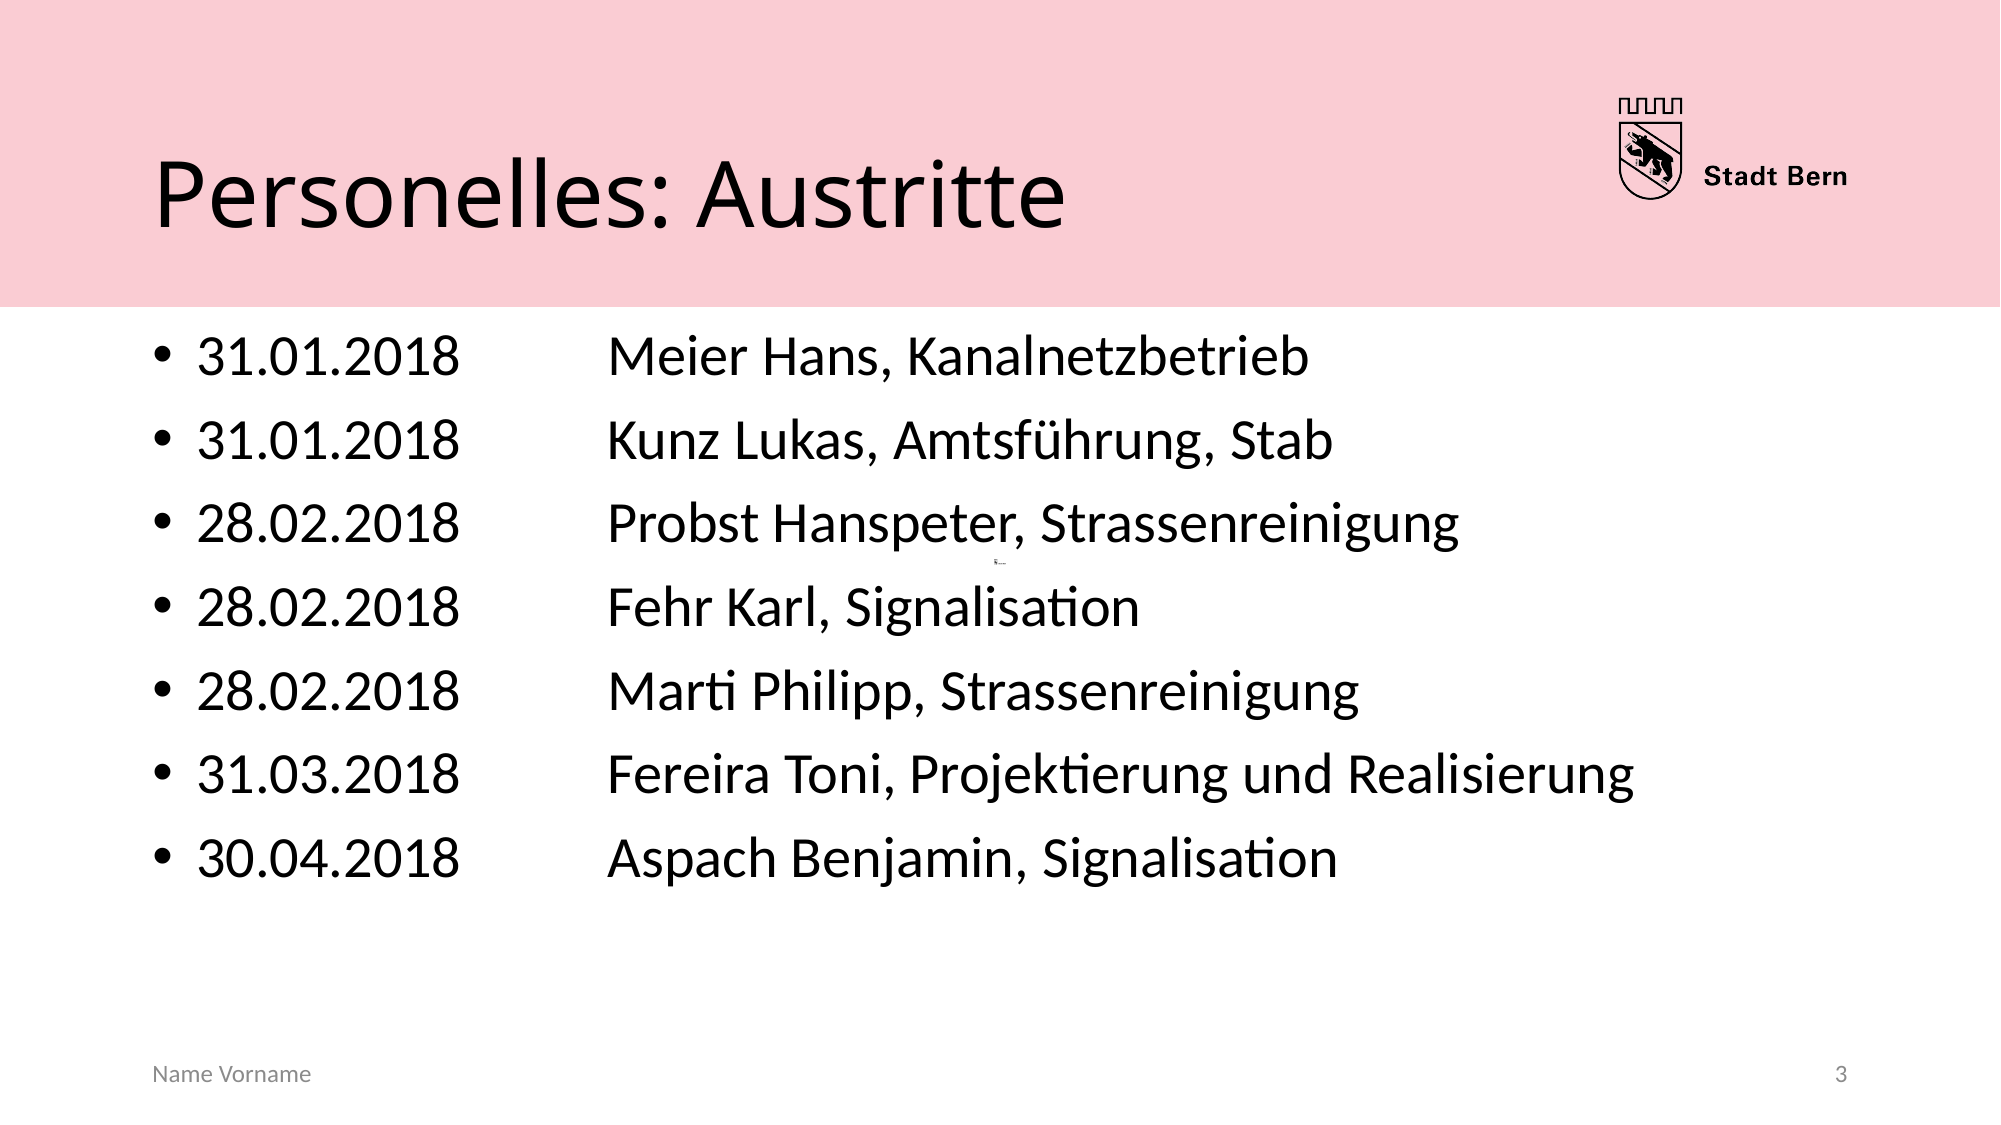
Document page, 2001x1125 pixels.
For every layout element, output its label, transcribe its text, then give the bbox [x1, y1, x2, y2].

slide_number 3 [1412, 1042, 1863, 1103]
list 31.01.2018 31.01.2018 28.02.2018 28.02.2018 28.02.2018 31.03.2018 30.04.2018 [137, 317, 551, 1032]
picture [1606, 92, 1852, 205]
list Meier Hans, Kanalnetzbetrieb Kunz Lukas, Amtsführung, Stab Probst Hanspeter, Strassenreinigung Fehr Karl, Signalisation Marti Philipp, Strassenreinigung Fereira Toni, Projektierung und Realisierung Aspach Benjamin, Signalisation [592, 317, 1863, 1032]
slide_number Name Vorname [137, 1042, 588, 1103]
title Personelles: Austritte [137, 89, 1592, 307]
